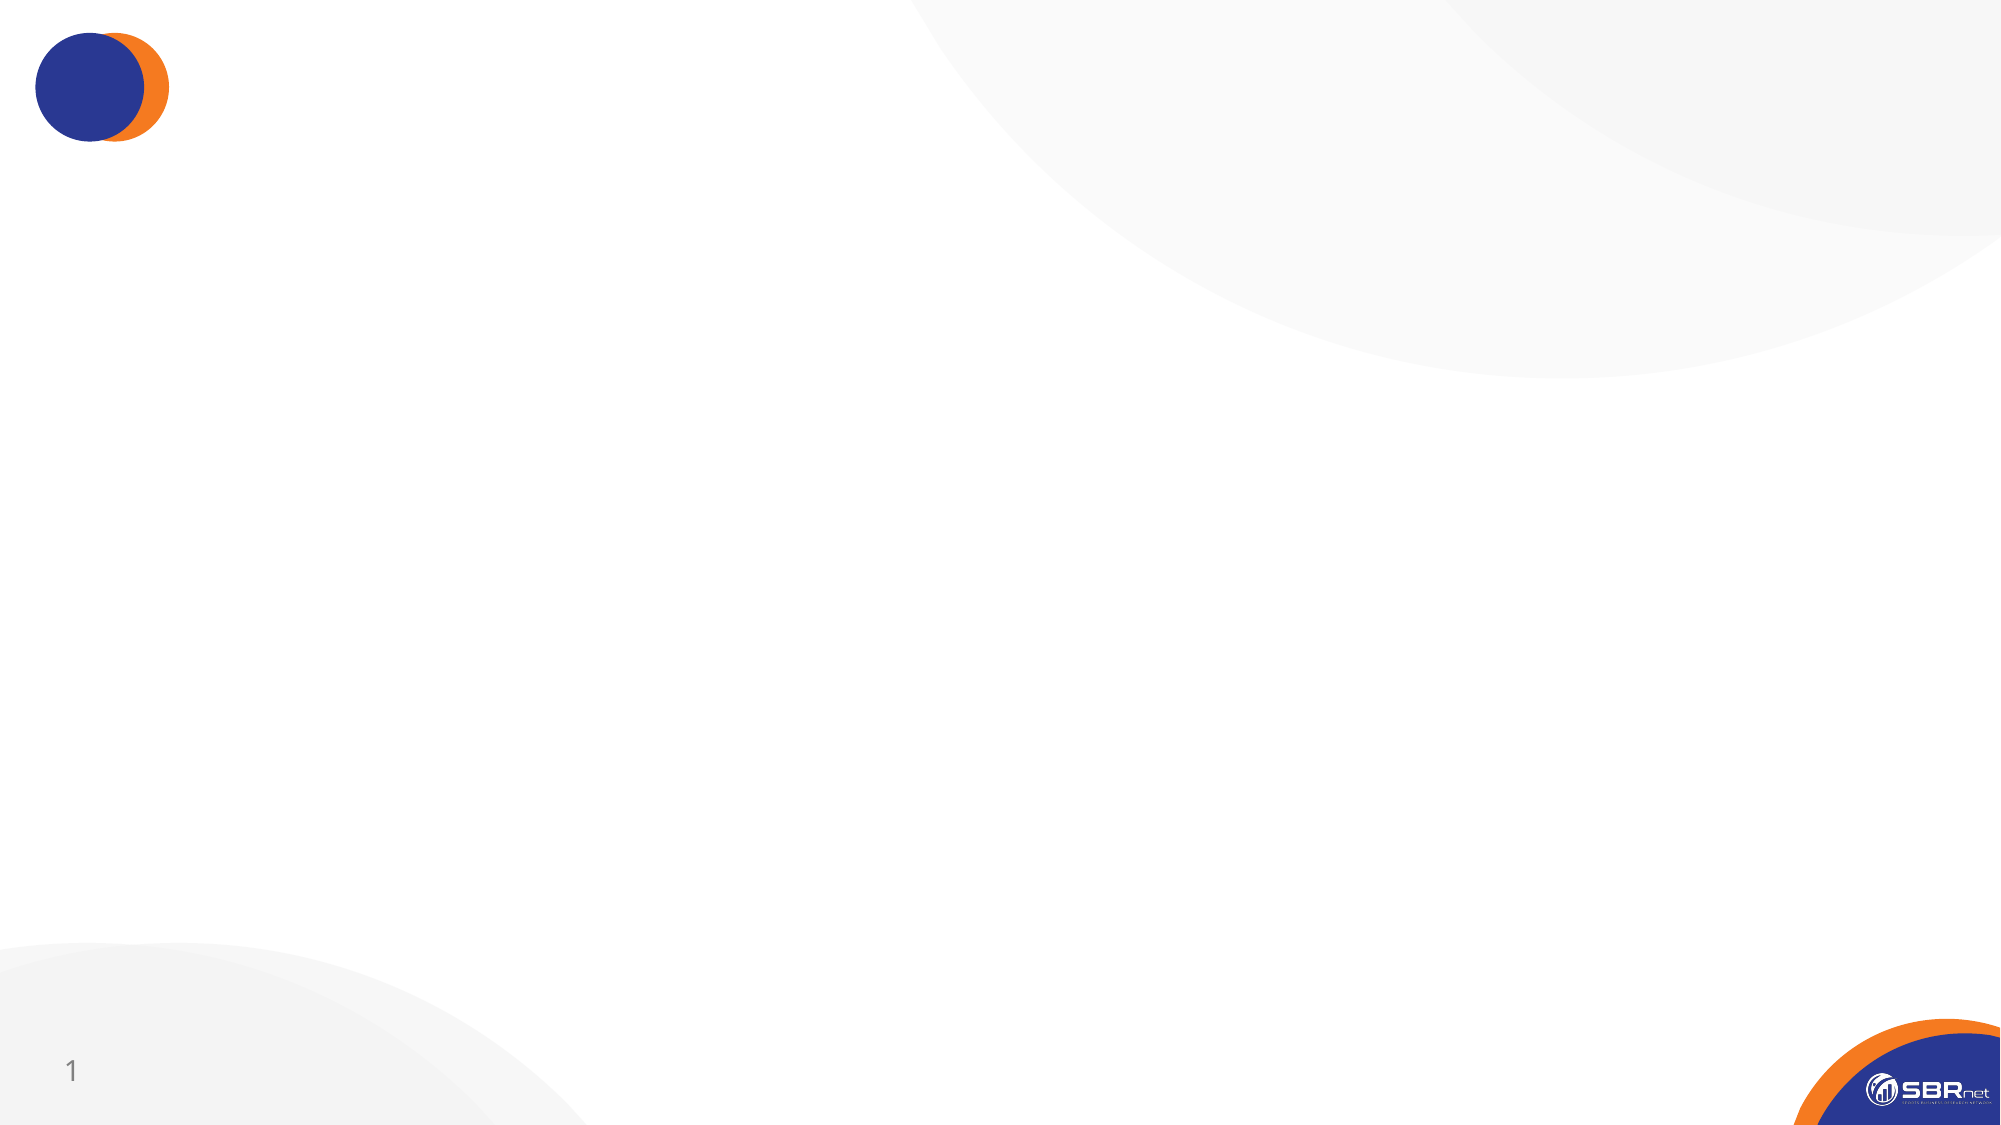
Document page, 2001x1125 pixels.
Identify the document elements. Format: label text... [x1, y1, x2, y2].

slide_number 1 [25, 1042, 119, 1103]
picture [1866, 1073, 1992, 1106]
